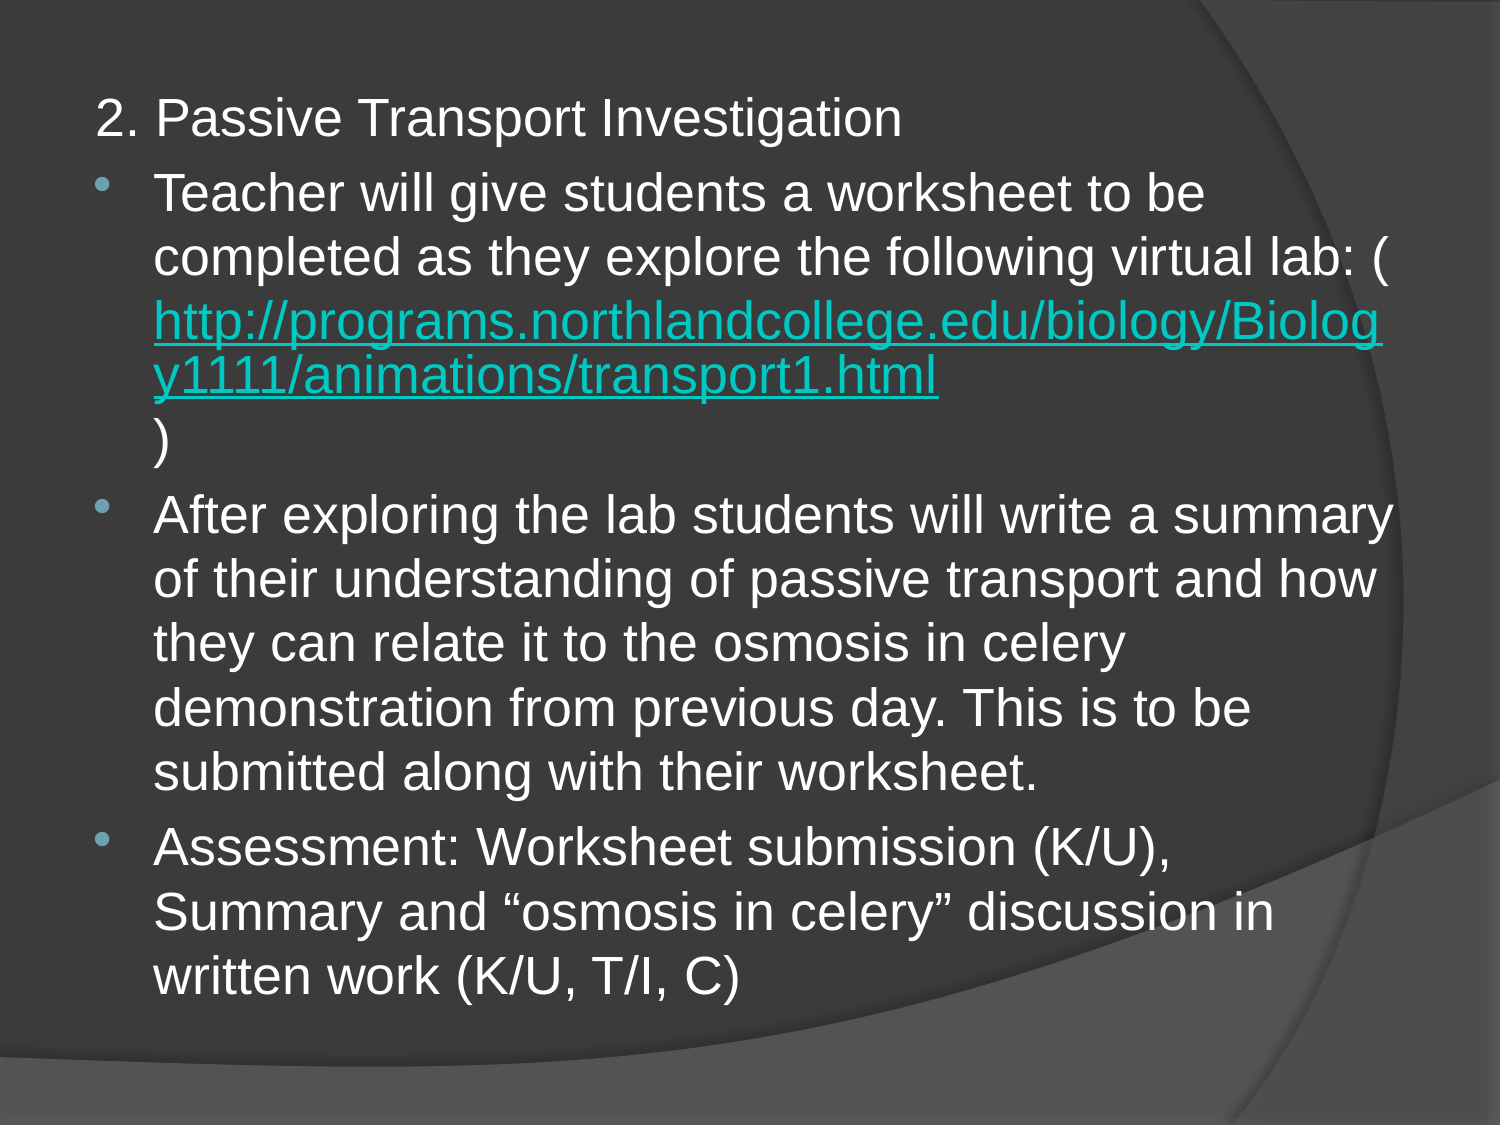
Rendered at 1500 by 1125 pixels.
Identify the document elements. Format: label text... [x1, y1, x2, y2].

list 2. Passive Transport Investigation Teacher will give students a worksheet to be completed as they explore the following virtual lab: (http://programs.northlandcollege.edu/biology/Biology1111/animations/transport1.html) After exploring the lab students will write a summary of their understanding of passive transport and how they can relate it to the osmosis in celery demonstration from previous day. This is to be submitted along with their worksheet. Assessment: Worksheet submission (K/U), Summary and “osmosis in celery” discussion in written work (K/U, T/I, C) [75, 75, 1425, 1005]
